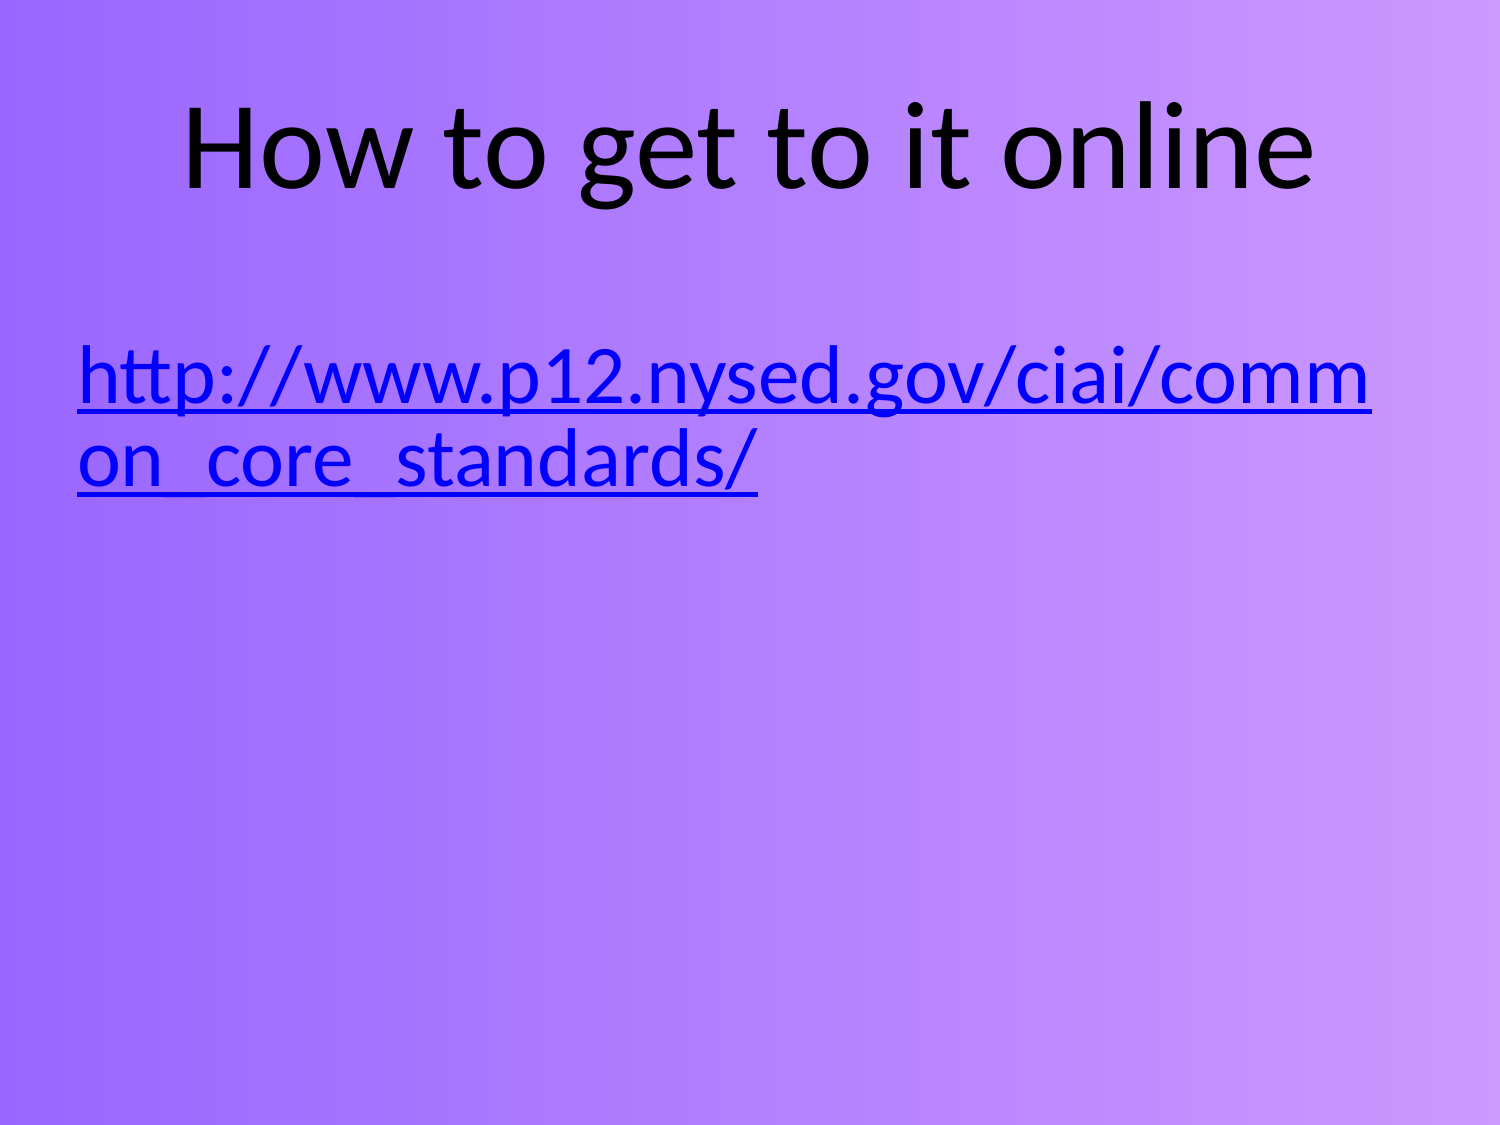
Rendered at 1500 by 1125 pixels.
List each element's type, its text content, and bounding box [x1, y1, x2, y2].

text_box http://www.p12.nysed.gov/ciai/common_core_standards/ [62, 312, 1413, 528]
title How to get to it online [75, 45, 1425, 233]
